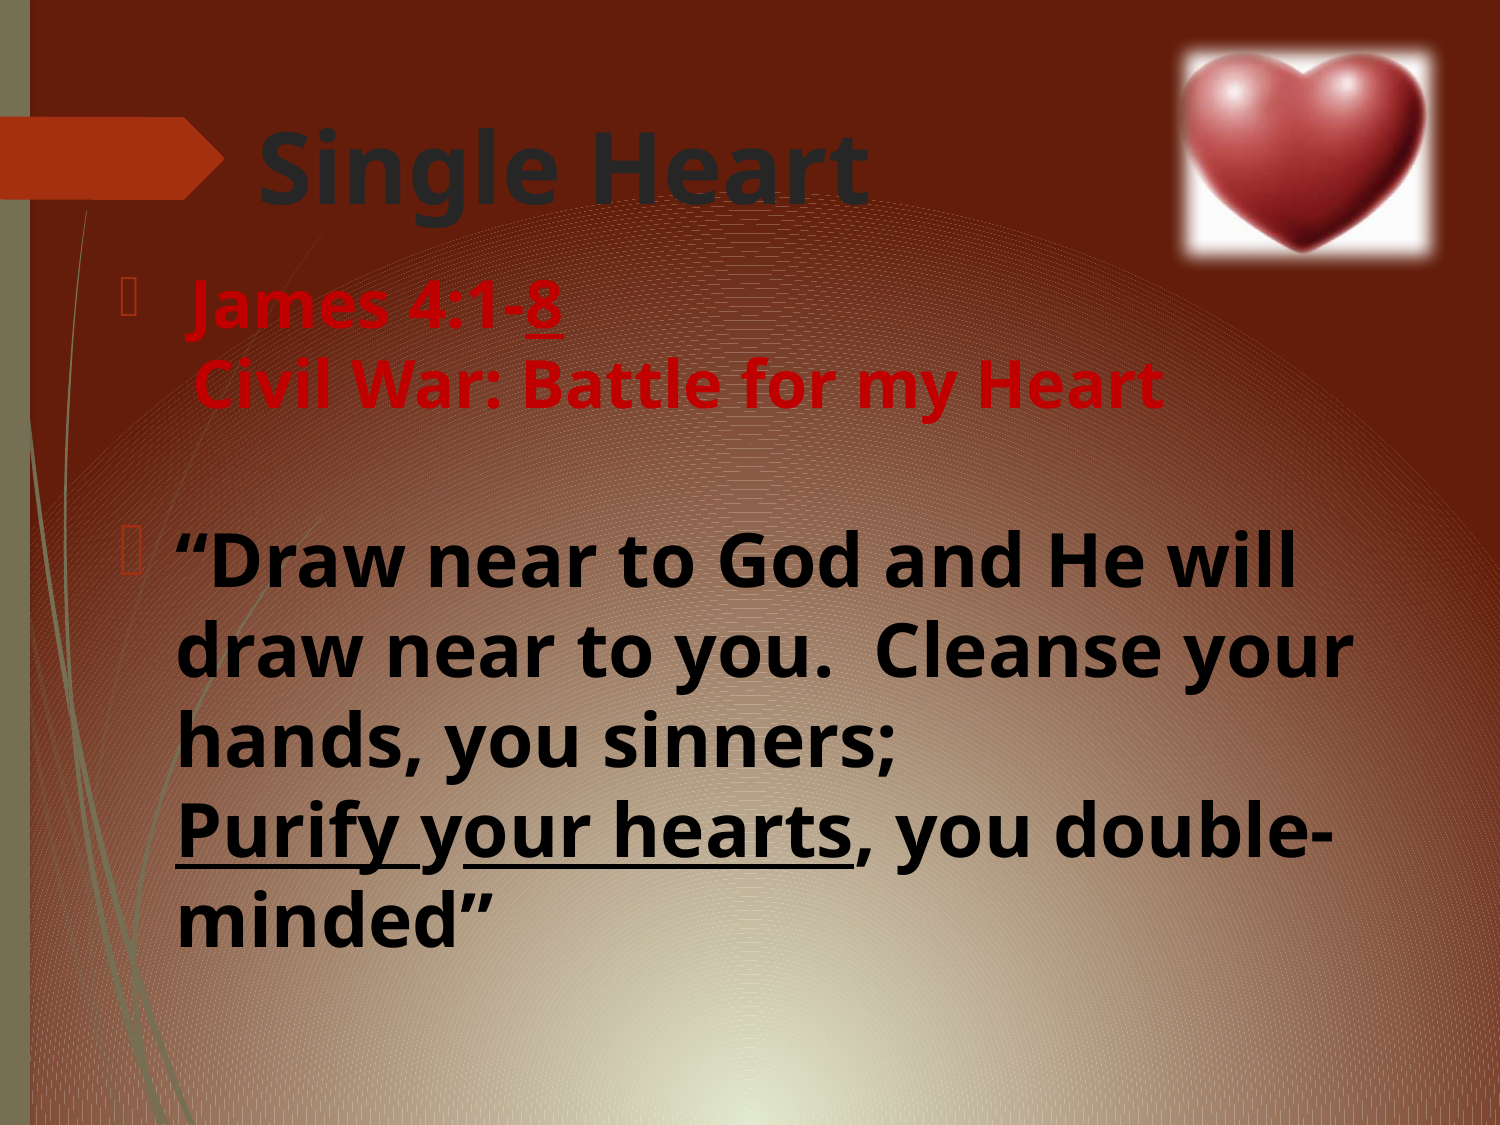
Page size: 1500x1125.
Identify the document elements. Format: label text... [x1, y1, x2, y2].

list James 4:1-8 Civil War: Battle for my Heart “Draw near to God and He will draw near to you. Cleanse your hands, you sinners; Purify your hearts, you double-minded” [104, 254, 1500, 1125]
title Single Heart [242, 96, 1162, 254]
picture [1167, 33, 1449, 274]
